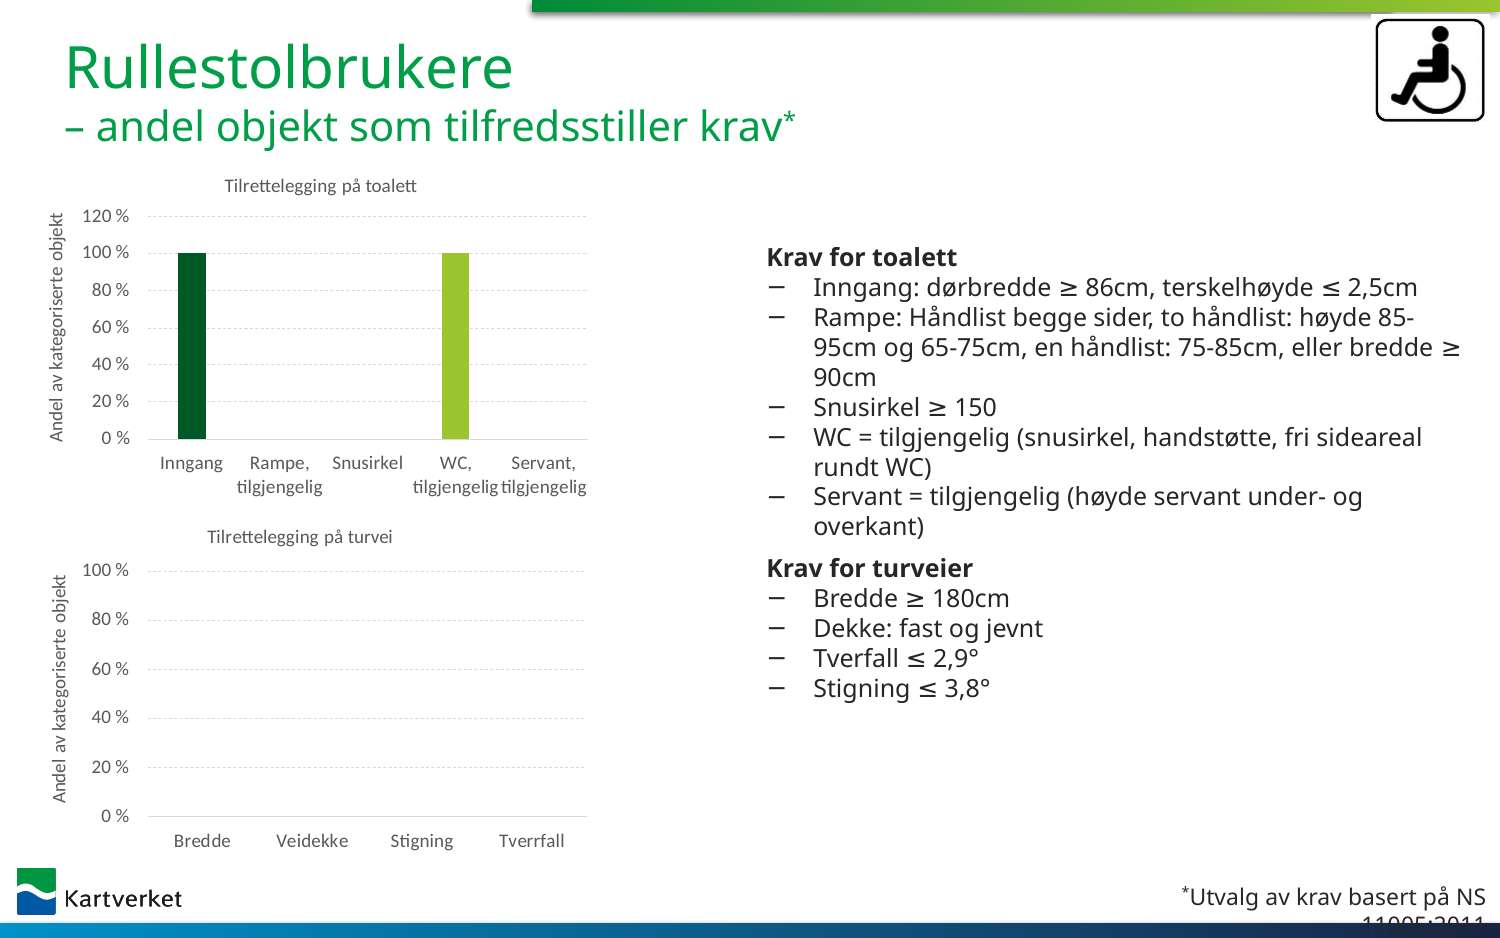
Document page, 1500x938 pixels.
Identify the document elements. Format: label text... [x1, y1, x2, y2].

picture [41, 520, 598, 859]
text_box Rullestolbrukere – andel objekt som tilfredsstiller krav* [49, 14, 1431, 158]
text_box Krav for toalett Inngang: dørbredde ≥ 86cm, terskelhøyde ≤ 2,5cm Rampe: Håndlist begge sider, to håndlist: høyde 85-95cm og 65-75cm, en håndlist: 75-85cm, eller bredde ≥ 90cm Snusirkel ≥ 150 WC = tilgjengelig (snusirkel, handstøtte, fri sideareal rundt WC) Servant = tilgjengelig (høyde servant under- og overkant) [751, 234, 1483, 545]
text_box *Utvalg av krav basert på NS 11005:2011 [1068, 873, 1500, 938]
text_box Krav for turveier Bredde ≥ 180cm Dekke: fast og jevnt Tverfall ≤ 2,9° Stigning ≤ 3,8° [751, 545, 1483, 710]
picture [1371, 13, 1491, 127]
picture [41, 166, 599, 505]
